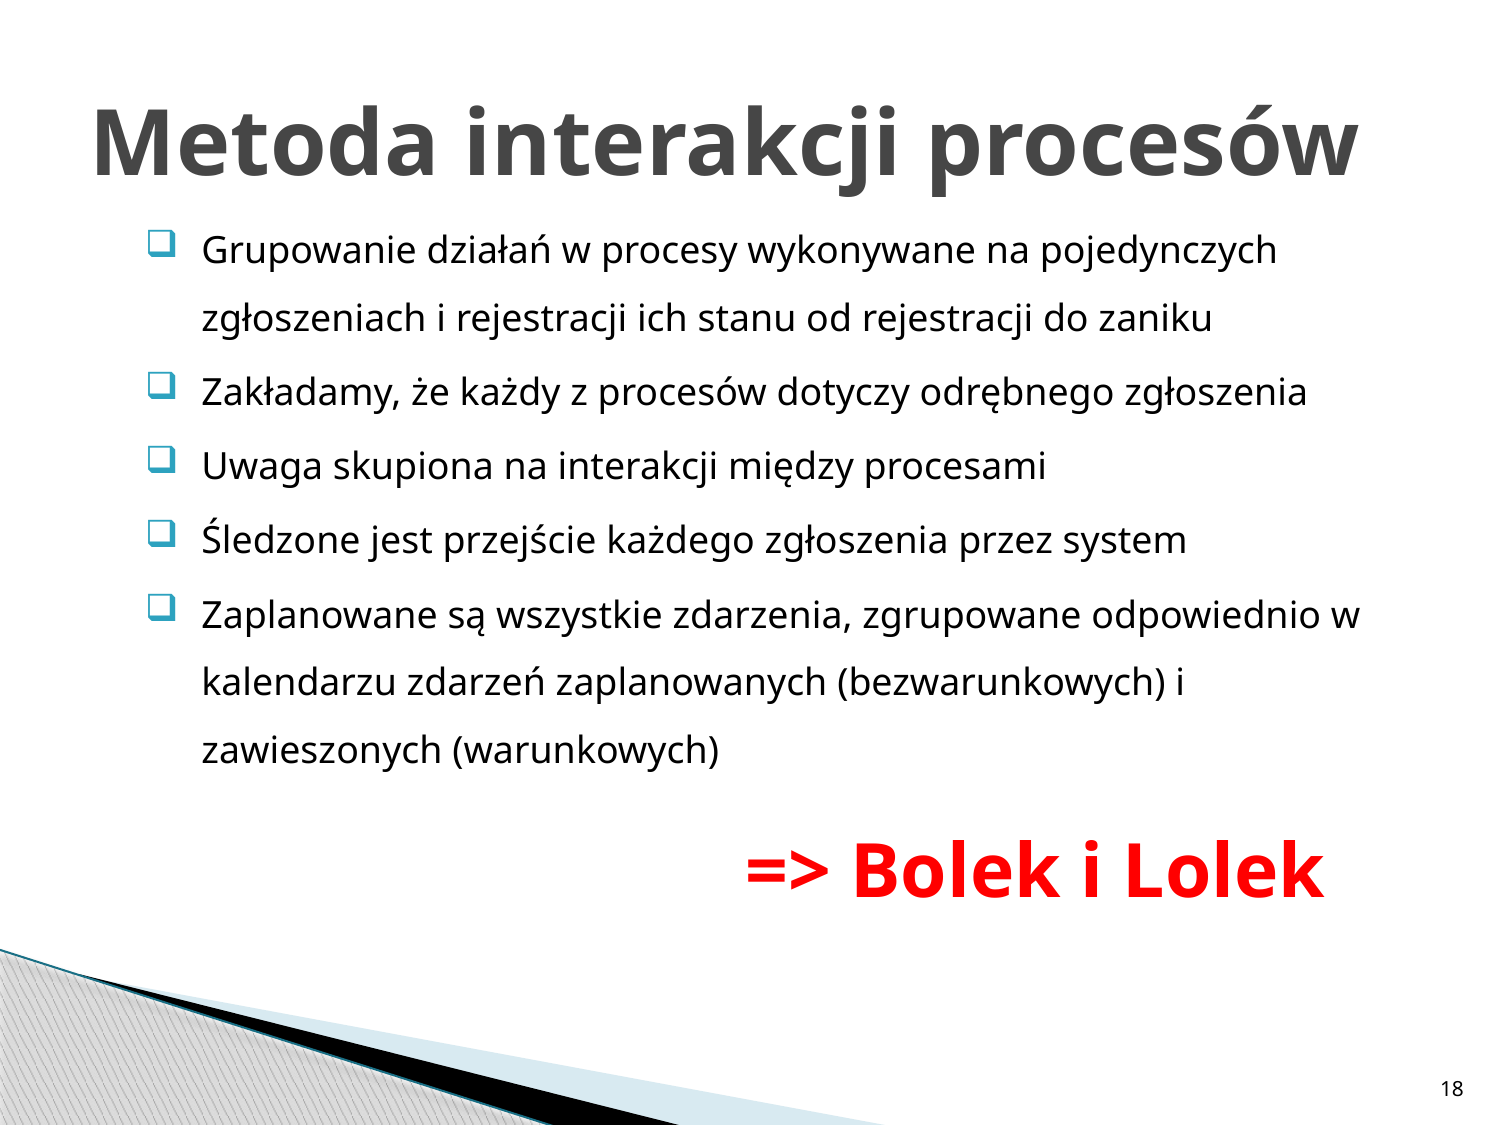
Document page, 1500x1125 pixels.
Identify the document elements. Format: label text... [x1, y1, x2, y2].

list Grupowanie działań w procesy wykonywane na pojedynczych zgłoszeniach i rejestracji ich stanu od rejestracji do zaniku Zakładamy, że każdy z procesów dotyczy odrębnego zgłoszenia Uwaga skupiona na interakcji między procesami Śledzone jest przejście każdego zgłoszenia przez system Zaplanowane są wszystkie zdarzenia, zgrupowane odpowiednio w kalendarzu zdarzeń zaplanowanych (bezwarunkowych) i zawieszonych (warunkowych) => Bolek i Lolek [88, 196, 1439, 939]
title Metoda interakcji procesów [75, 45, 1425, 233]
slide_number 18 [1418, 1051, 1479, 1112]
